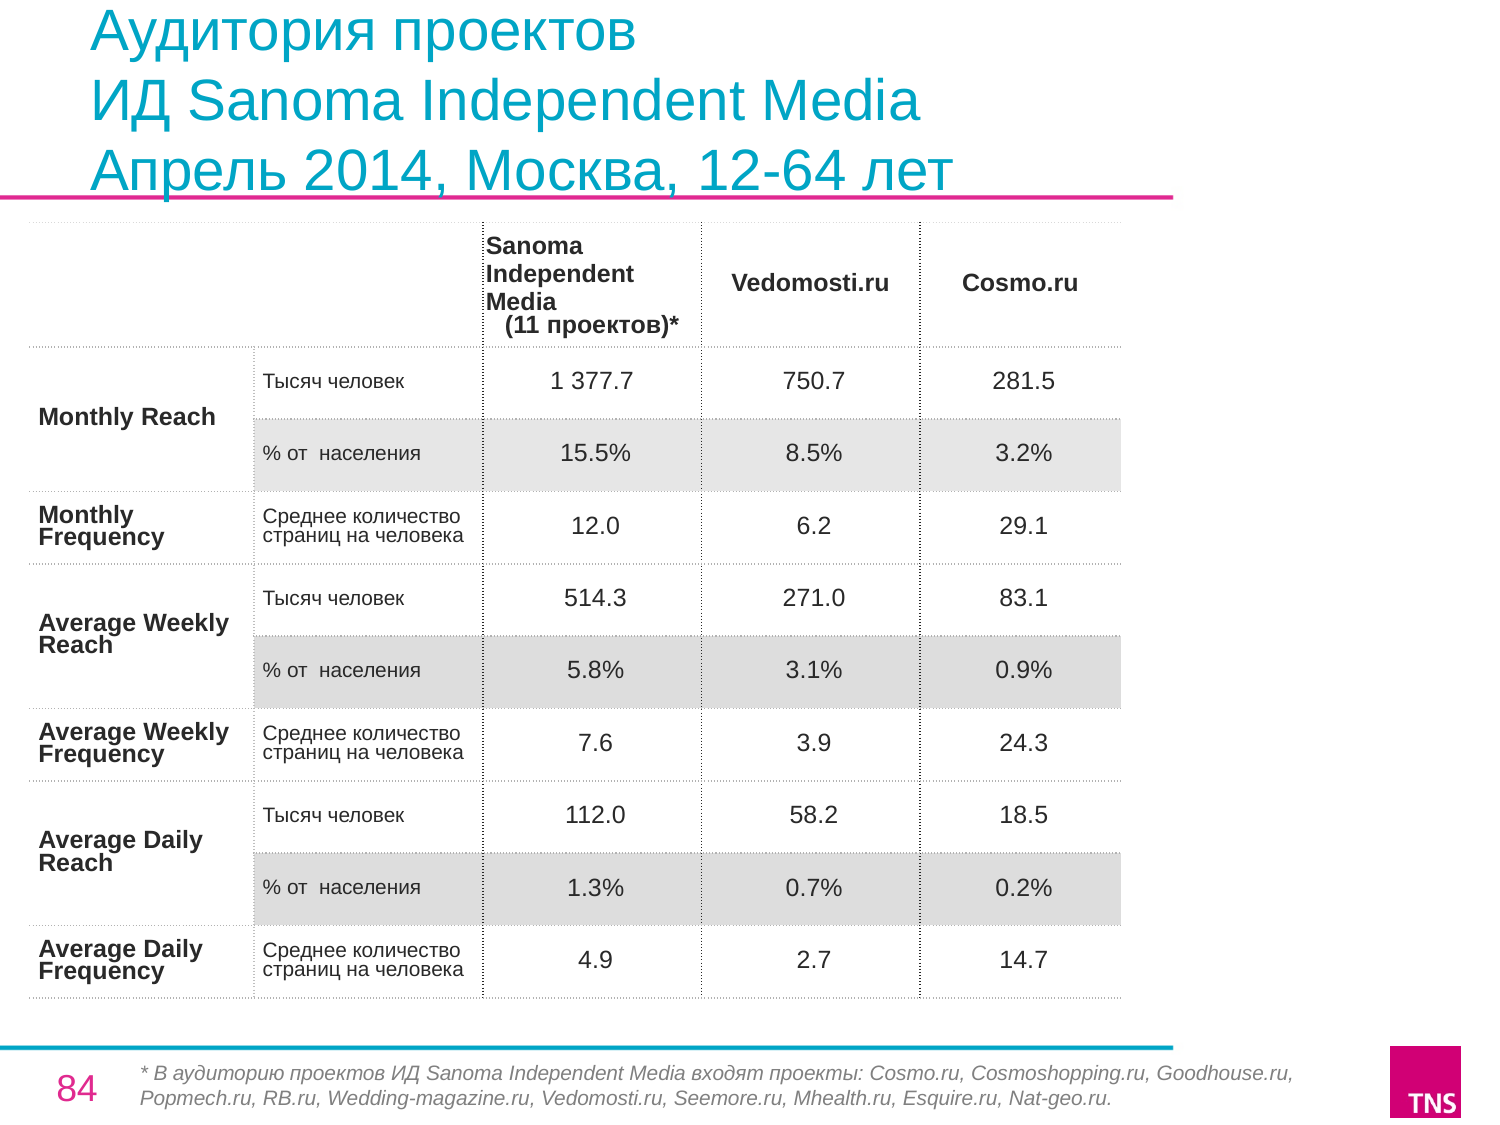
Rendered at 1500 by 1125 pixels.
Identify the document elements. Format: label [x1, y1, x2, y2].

text_box [125, 1052, 1400, 1117]
table_header [29, 223, 1121, 347]
slide_number [40, 1055, 392, 1125]
title [74, 8, 1476, 187]
table_cell [29, 347, 1121, 998]
picture [0, 0, 1500, 1125]
